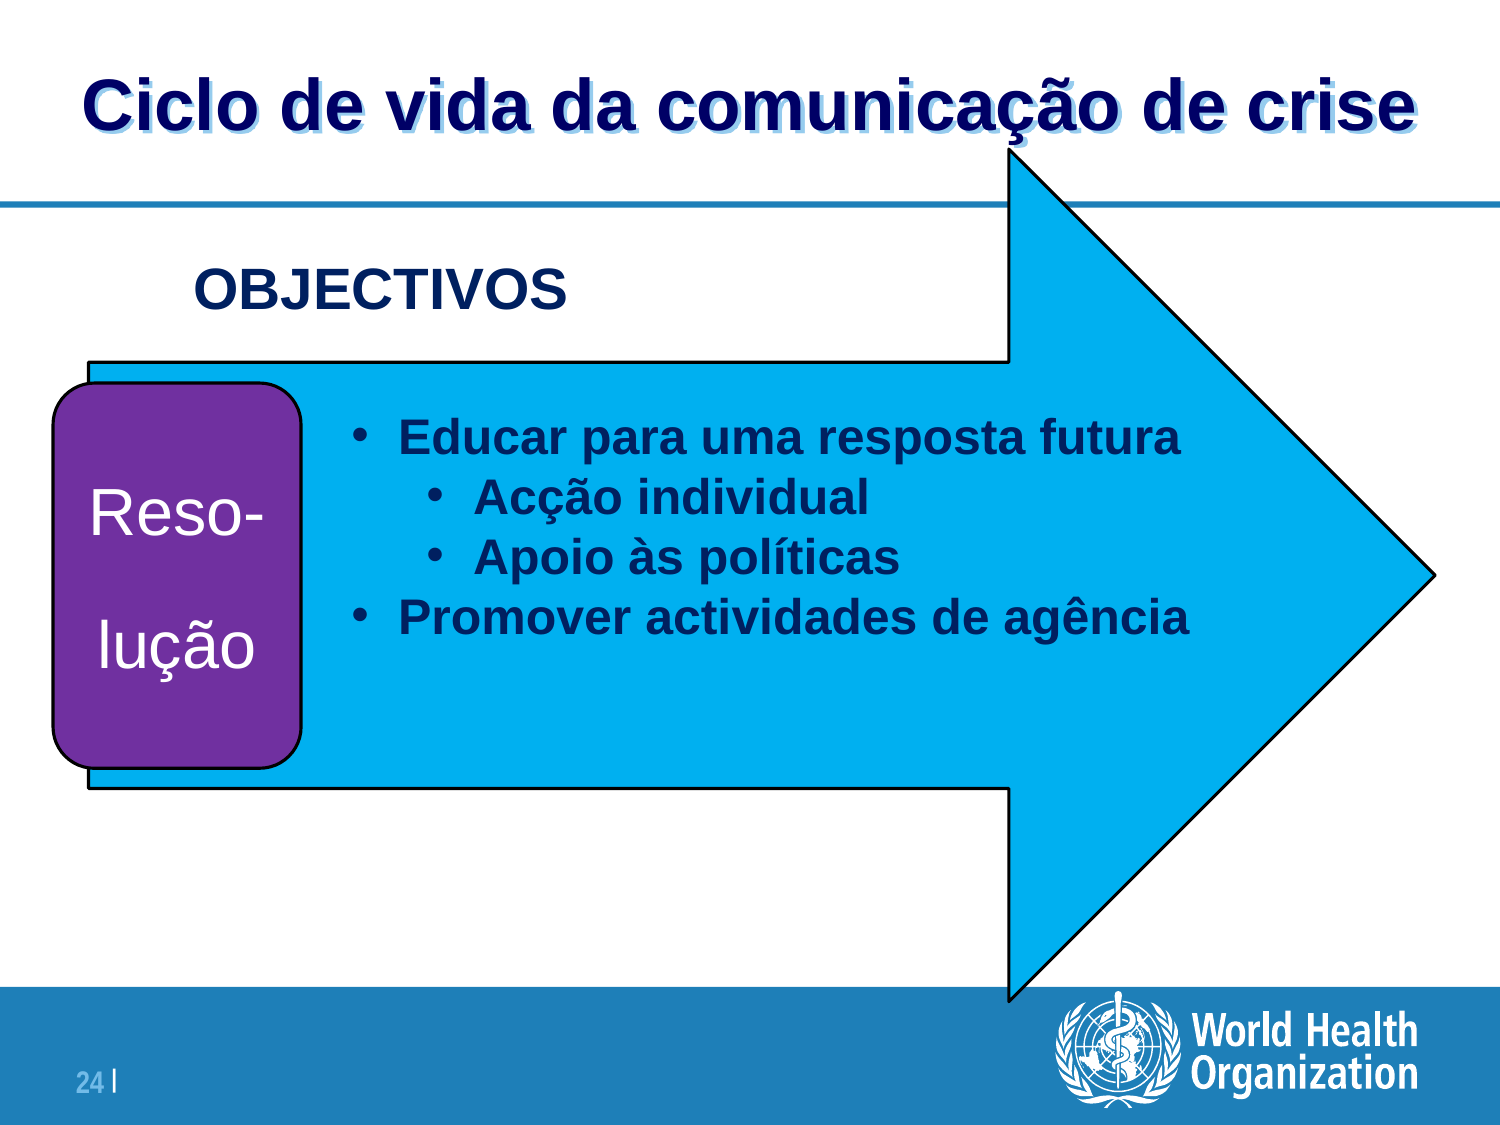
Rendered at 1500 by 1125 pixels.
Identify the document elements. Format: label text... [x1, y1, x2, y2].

title Ciclo de vida da comunicação de crise [0, 0, 1500, 204]
text_box Reso- lução [53, 383, 302, 769]
text_box OBJECTIVOS [178, 243, 584, 329]
text_box [1282, 422, 1436, 729]
text_box [88, 149, 1264, 1002]
text_box Educar para uma resposta futura Acção individual Apoio às políticas Promover actividades de agência [336, 397, 1282, 747]
